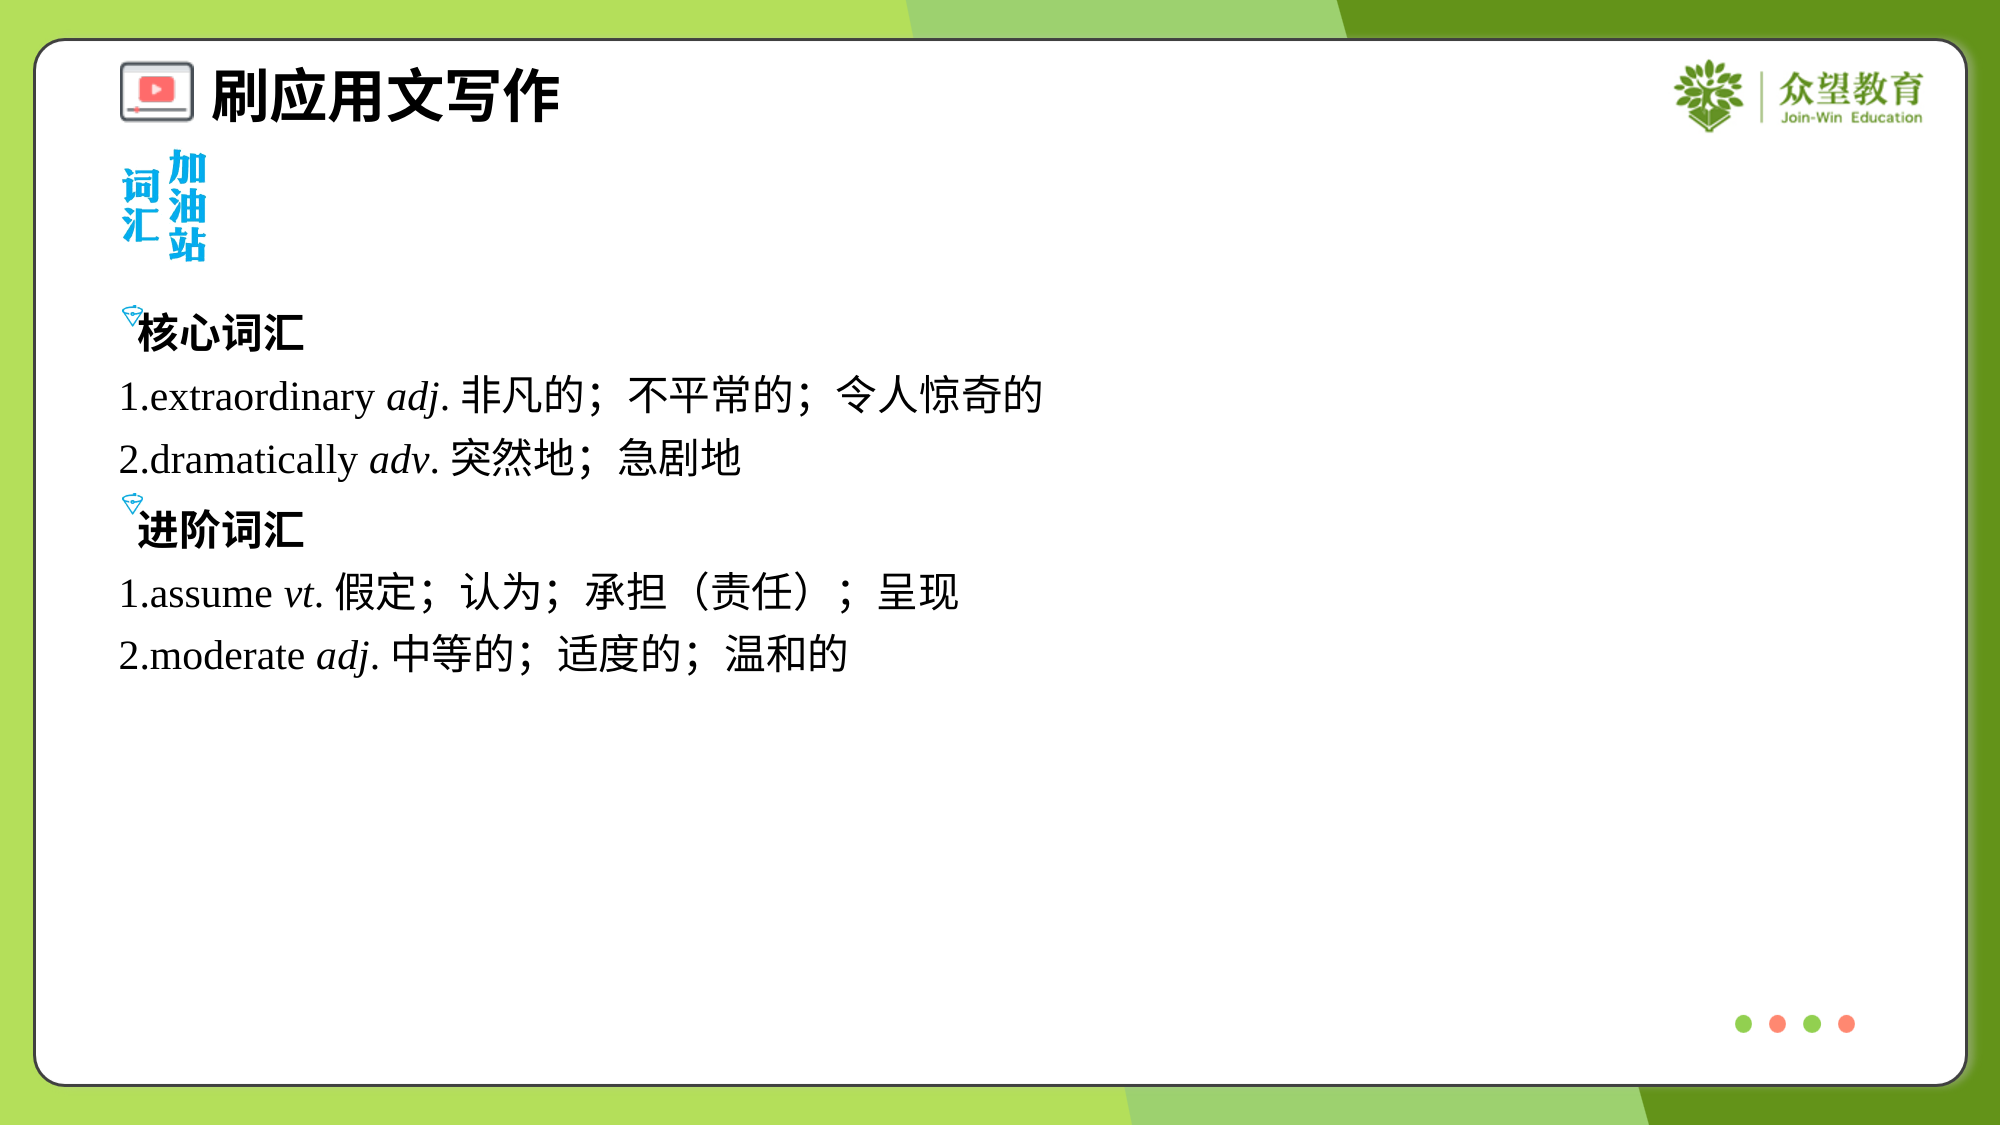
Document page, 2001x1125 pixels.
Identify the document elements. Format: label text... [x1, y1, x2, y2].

picture [0, 0, 2000, 1125]
text_box &6& 核心词汇 1.extraordinary adj.非凡的；不平常的；令人惊奇的 2.dramatically adv.突然地；急剧地 &7& 进阶词汇 1.assume vt.假定；认为；承担（责任）；呈现 2.moderate adj.中等的；适度的；温和的 [118, 284, 1882, 655]
